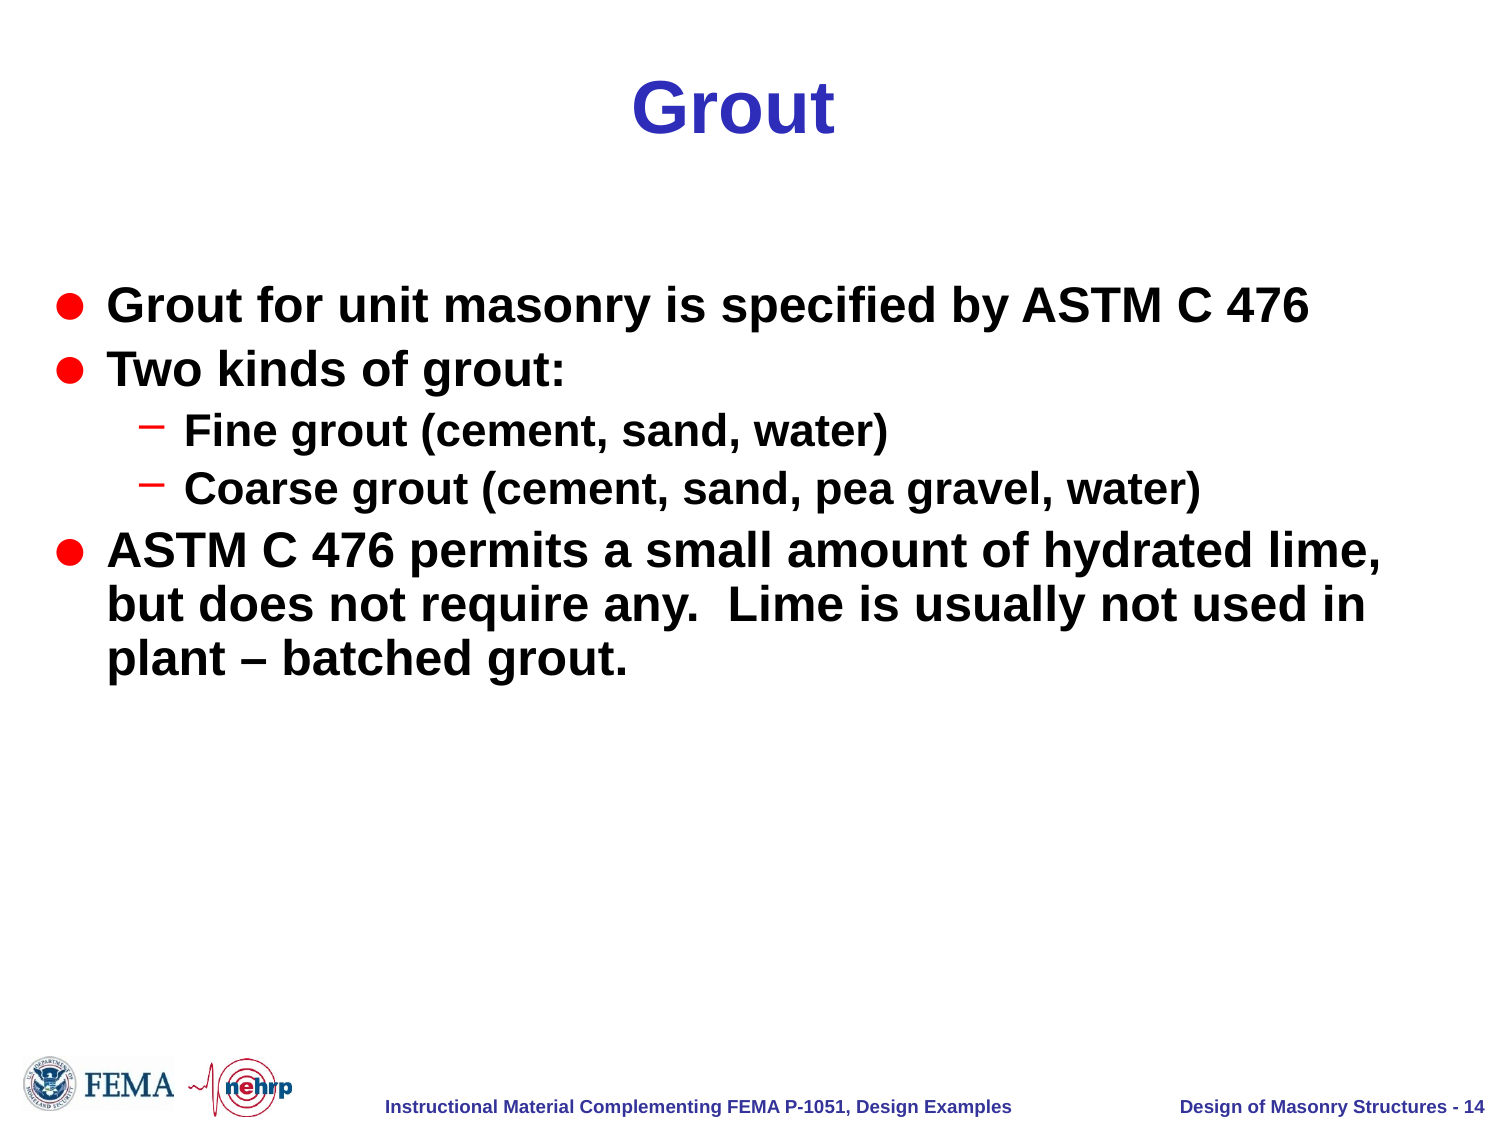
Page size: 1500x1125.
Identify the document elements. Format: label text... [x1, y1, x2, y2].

title Grout [44, 56, 1423, 151]
footer Instructional Material Complementing FEMA P-1051, Design Examples [337, 1087, 1042, 1125]
picture [23, 1056, 174, 1111]
slide_number Design of Masonry Structures - 14 [1042, 1077, 1500, 1125]
list Grout for unit masonry is specified by ASTM C 476 Two kinds of grout: Fine grout (cement, sand, water) Coarse grout (cement, sand, pea gravel, water) ASTM C 476 permits a small amount of hydrated lime, but does not require any. Lime is usually not used in plant – batched grout. [36, 271, 1460, 1005]
picture [188, 1058, 292, 1117]
